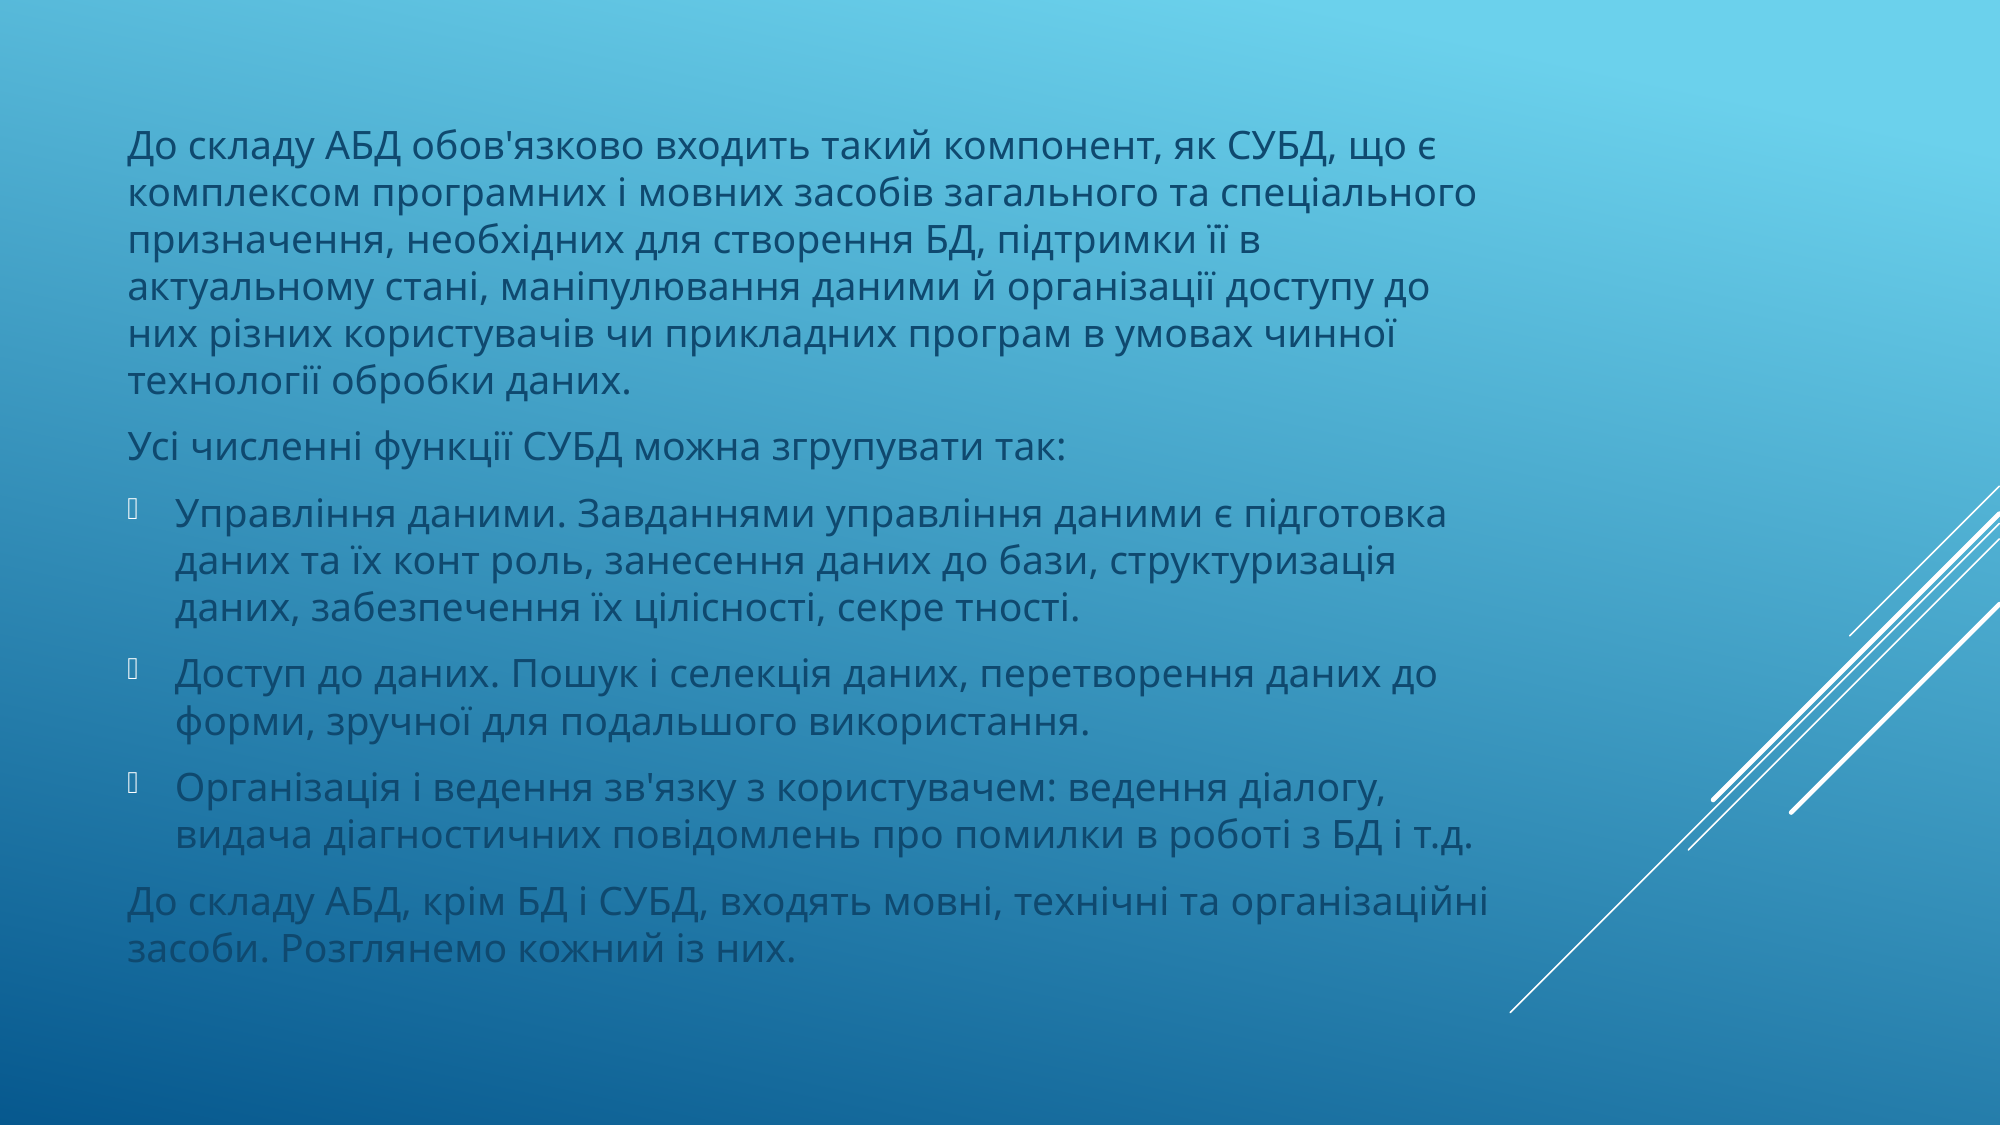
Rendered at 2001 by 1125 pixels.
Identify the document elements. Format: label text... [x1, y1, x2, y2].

list До складу АБД обов'язково входить такий компонент, як СУБД, що є комплексом програмних і мовних засобів загального та спеціального призначення, необхідних для створення БД, підтримки її в актуальному стані, маніпулювання даними й організації доступу до них різних користувачів чи прикладних програм в умовах чинної технології обробки даних. Усі численні функції СУБД можна згрупувати так: Управління даними. Завданнями управління даними є підготовка даних та їх конт роль, занесення даних до бази, структуризація даних, забезпечення їх цілісності, секре тності. Доступ до даних. Пошук і селекція даних, перетворення даних до форми, зручної для подальшого використання. Організація і ведення зв'язку з користувачем: ведення діалогу, видача діагностичних повідомлень про помилки в роботі з БД і т.д. До складу АБД, крім БД і СУБД, входять мовні, технічні та організаційні засоби. Розглянемо кожний із них. [112, 112, 1513, 1016]
